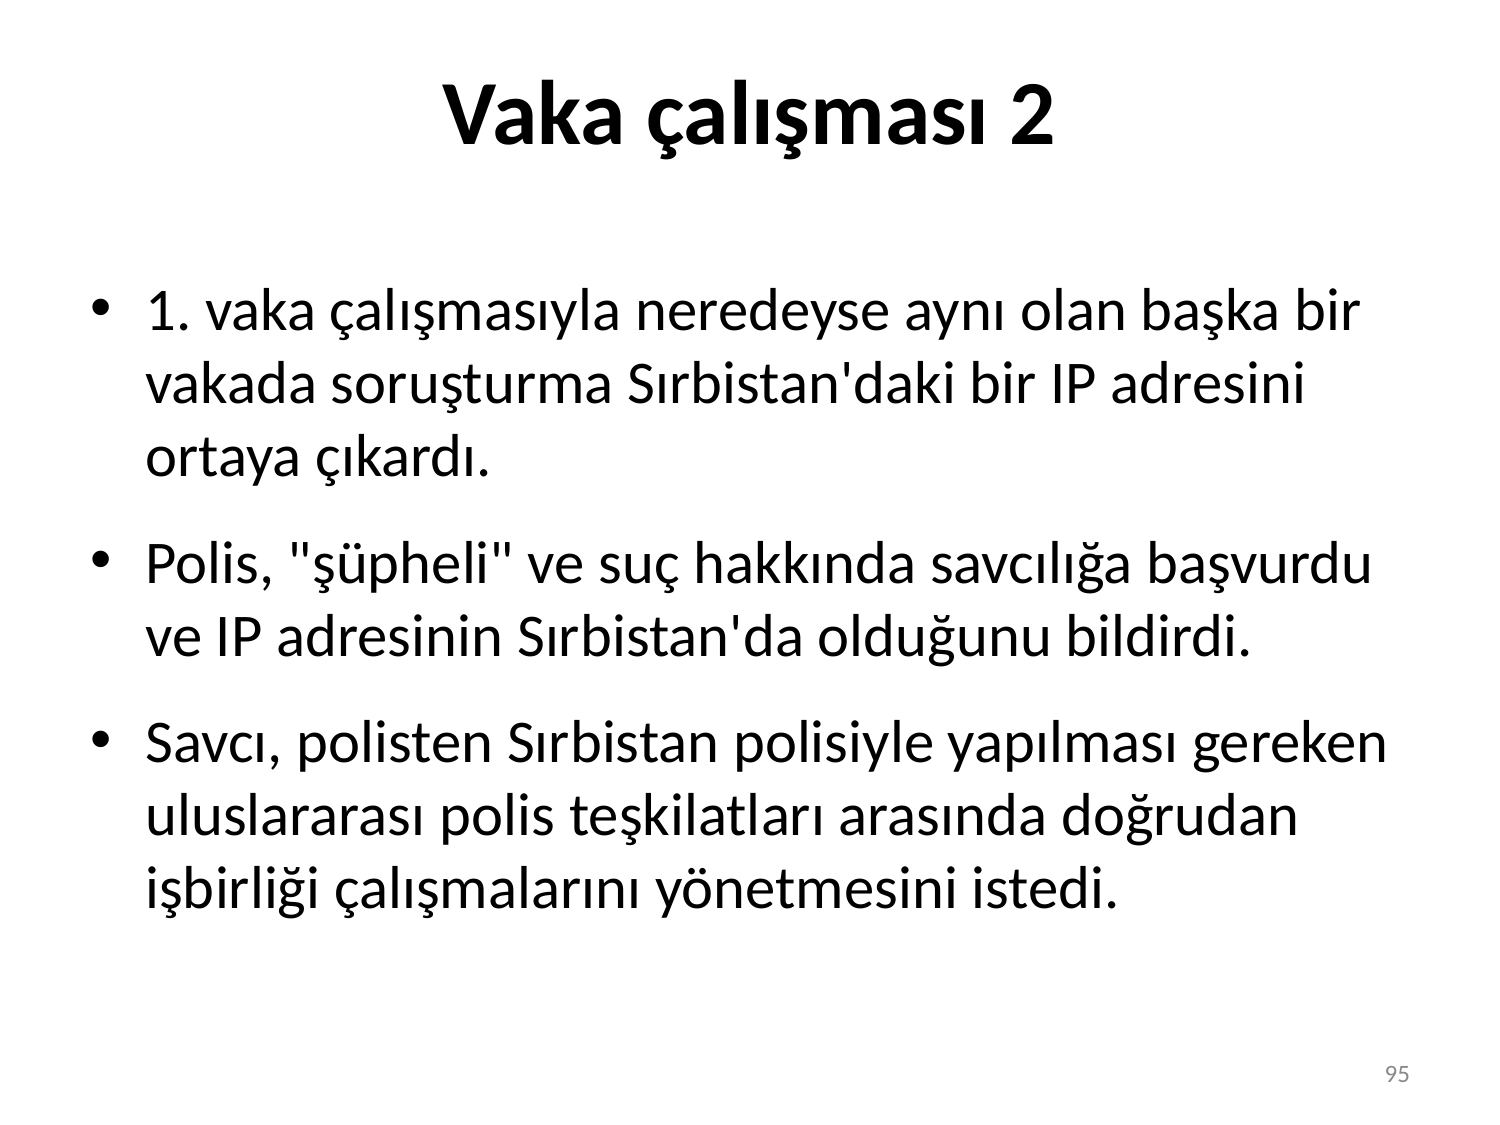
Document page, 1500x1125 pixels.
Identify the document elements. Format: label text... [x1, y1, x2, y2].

slide_number 95 [1074, 1042, 1425, 1103]
title Vaka çalışması 2 [75, 45, 1425, 187]
list 1. vaka çalışmasıyla neredeyse aynı olan başka bir vakada soruşturma Sırbistan'daki bir IP adresini ortaya çıkardı. Polis, "şüpheli" ve suç hakkında savcılığa başvurdu ve IP adresinin Sırbistan'da olduğunu bildirdi. Savcı, polisten Sırbistan polisiyle yapılması gereken uluslararası polis teşkilatları arasında doğrudan işbirliği çalışmalarını yönetmesini istedi. [75, 262, 1425, 1005]
